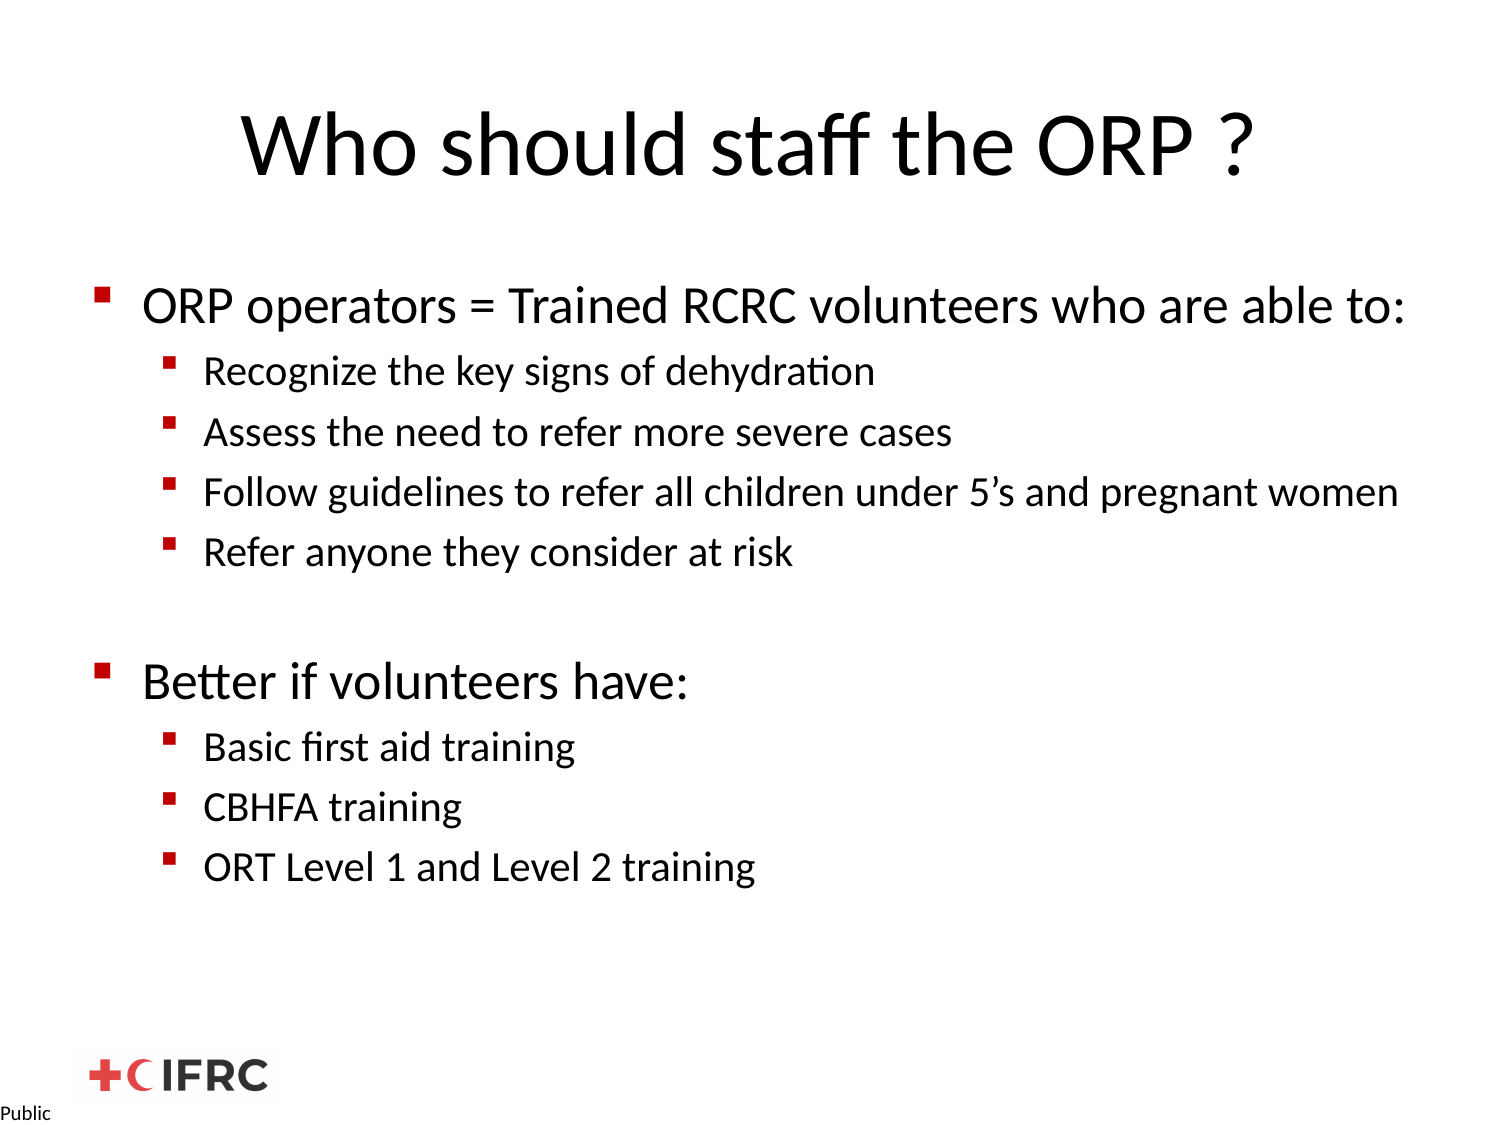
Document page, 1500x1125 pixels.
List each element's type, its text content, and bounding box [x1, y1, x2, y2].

picture [75, 1045, 283, 1106]
title Who should staff the ORP ? [75, 45, 1425, 233]
list ORP operators = Trained RCRC volunteers who are able to: Recognize the key signs of dehydration Assess the need to refer more severe cases Follow guidelines to refer all children under 5’s and pregnant women Refer anyone they consider at risk Better if volunteers have: Basic first aid training CBHFA training ORT Level 1 and Level 2 training [75, 262, 1425, 1005]
